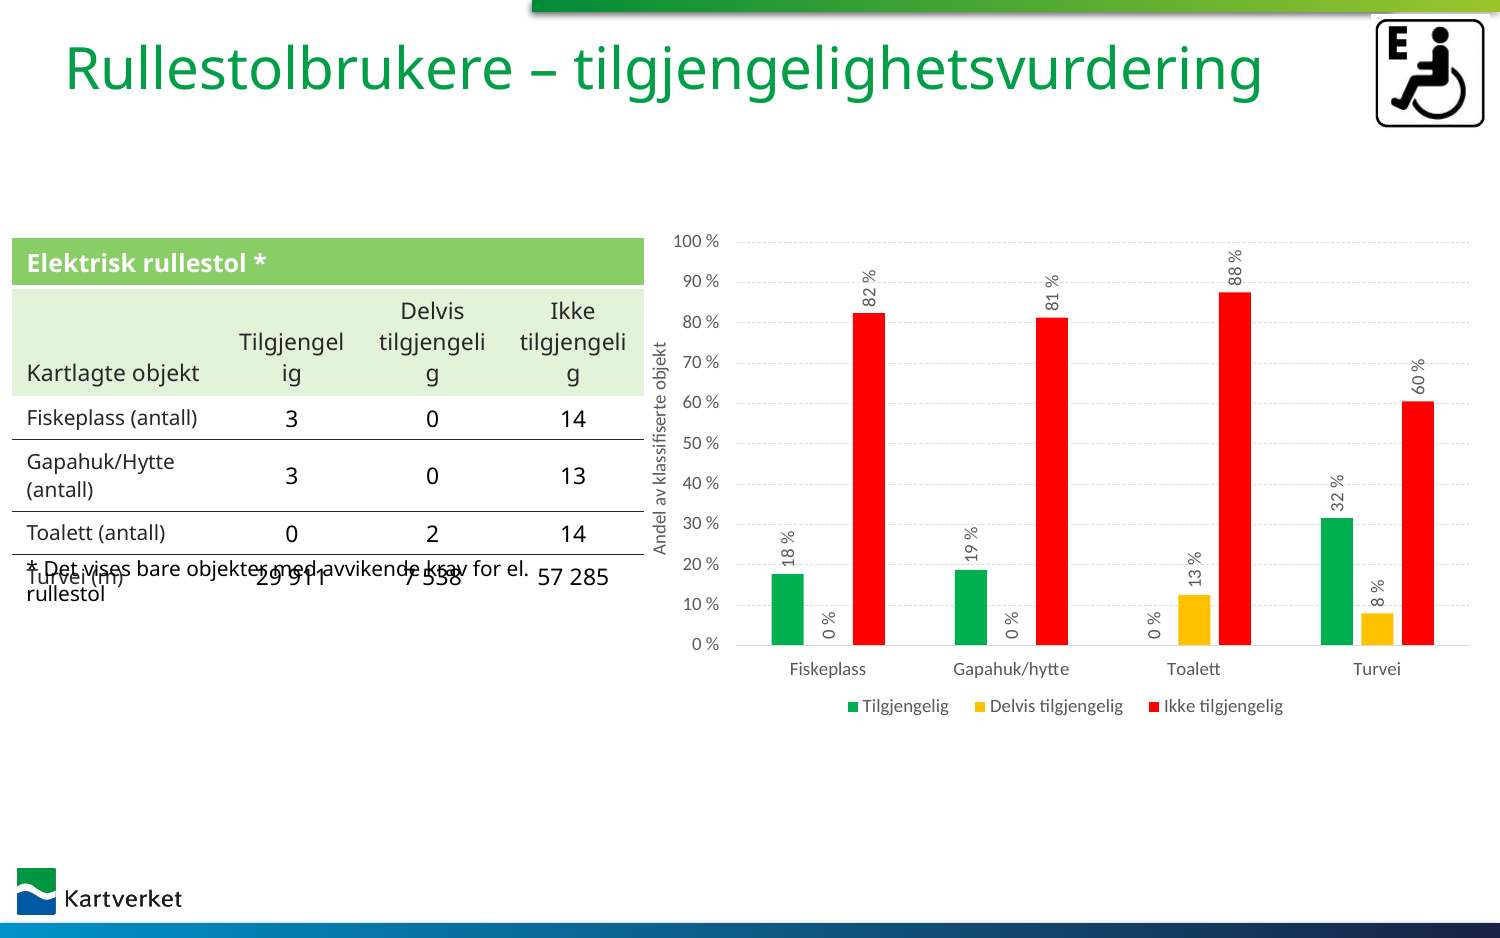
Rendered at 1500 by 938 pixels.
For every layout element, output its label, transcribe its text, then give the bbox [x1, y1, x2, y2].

table_cell 3 [222, 396, 362, 439]
table_cell Delvis tilgjengelig [362, 289, 503, 396]
table_cell 13 [503, 440, 638, 511]
table_cell Tilgjengelig [222, 289, 362, 396]
table_cell 0 [222, 512, 362, 548]
table_cell 14 [503, 512, 638, 554]
table_header Elektrisk rullestol * [12, 238, 638, 285]
table_cell 3 [222, 440, 362, 511]
table_cell Toalett (antall) [12, 512, 222, 548]
table_cell Gapahuk/Hytte (antall) [12, 440, 222, 511]
table_cell Kartlagte objekt [12, 289, 222, 396]
table_cell 0 [362, 440, 503, 511]
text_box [1371, 13, 1491, 133]
table_cell Ikke tilgjengelig [503, 289, 638, 396]
table_cell 0 [362, 396, 503, 439]
picture [643, 218, 1481, 728]
table_cell 14 [503, 396, 638, 439]
table_cell 57 285 [597, 555, 638, 598]
table_cell 2 [362, 512, 503, 548]
text_box * Det vises bare objekter med avvikende krav for el. rullestol [11, 548, 597, 613]
text_box Rullestolbrukere – tilgjengelighetsvurdering [49, 12, 1372, 109]
table_cell Fiskeplass (antall) [12, 396, 222, 439]
